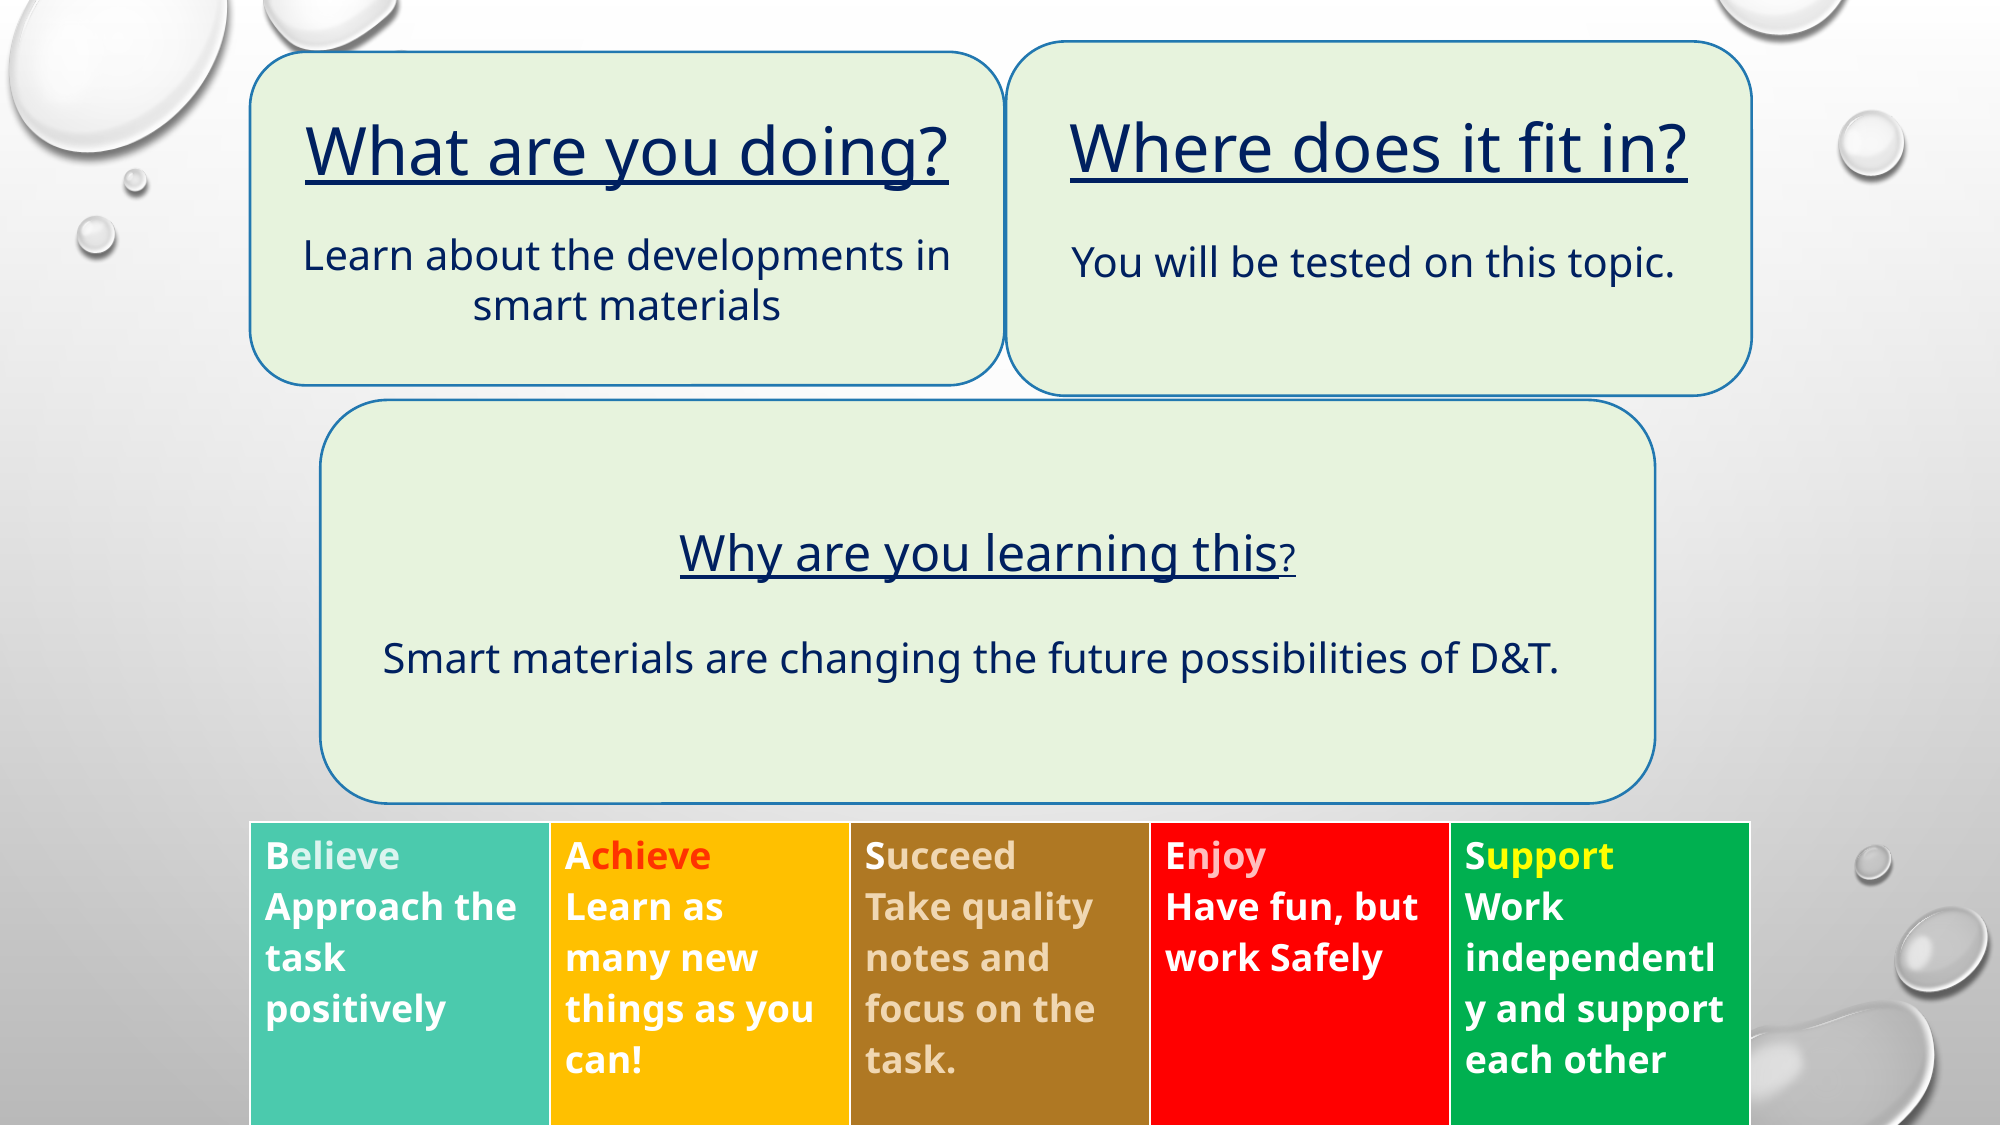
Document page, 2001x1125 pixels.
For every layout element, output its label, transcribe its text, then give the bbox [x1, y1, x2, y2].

table_header Believe Approach the task positively [251, 823, 549, 1125]
table_header Achieve Learn as many new things as you can! [551, 823, 849, 1125]
text_box What are you doing? Learn about the developments in smart materials [248, 50, 1005, 387]
text_box Where does it fit in? You will be tested on this topic. [1004, 40, 1754, 398]
table_header Succeed Take quality notes and focus on the task. [851, 823, 1149, 1125]
picture [0, 0, 2000, 1125]
table_header Enjoy Have fun, but work Safely [1151, 823, 1449, 1125]
text_box Why are you learning this? Smart materials are changing the future possibilities of D&T. [318, 398, 1657, 805]
table_header Support Work independently and support each other [1451, 823, 1749, 1125]
